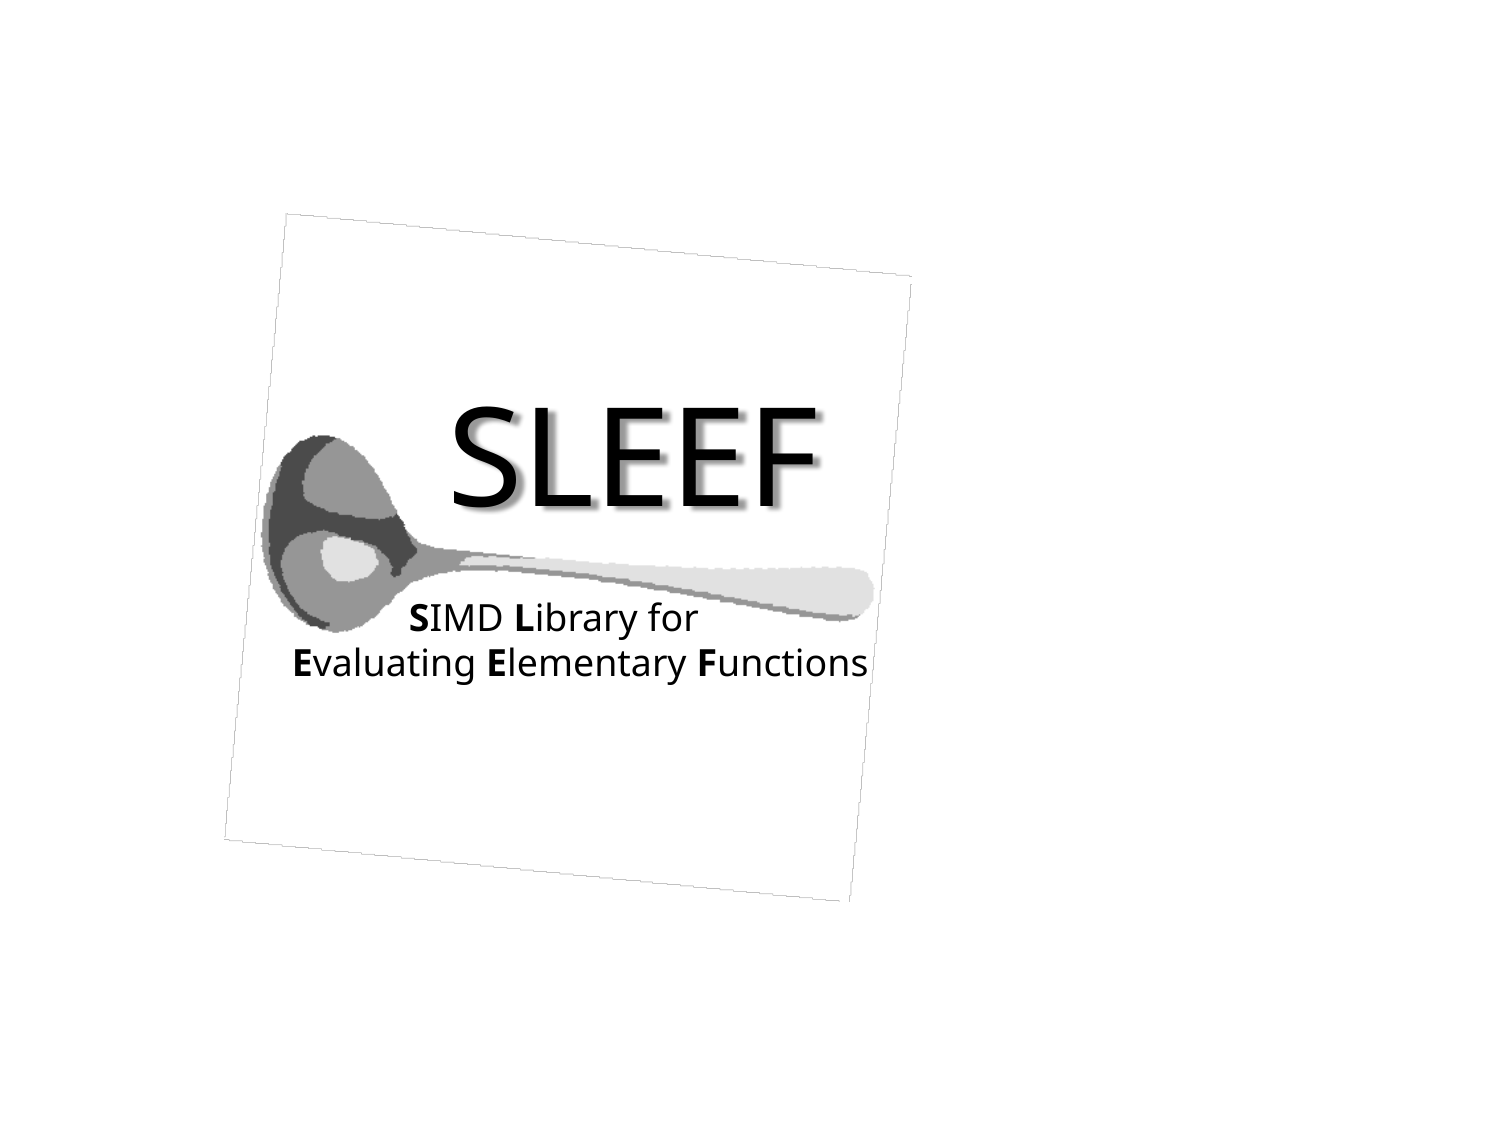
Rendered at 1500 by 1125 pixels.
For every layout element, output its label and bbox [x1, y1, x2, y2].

picture [224, 215, 912, 902]
